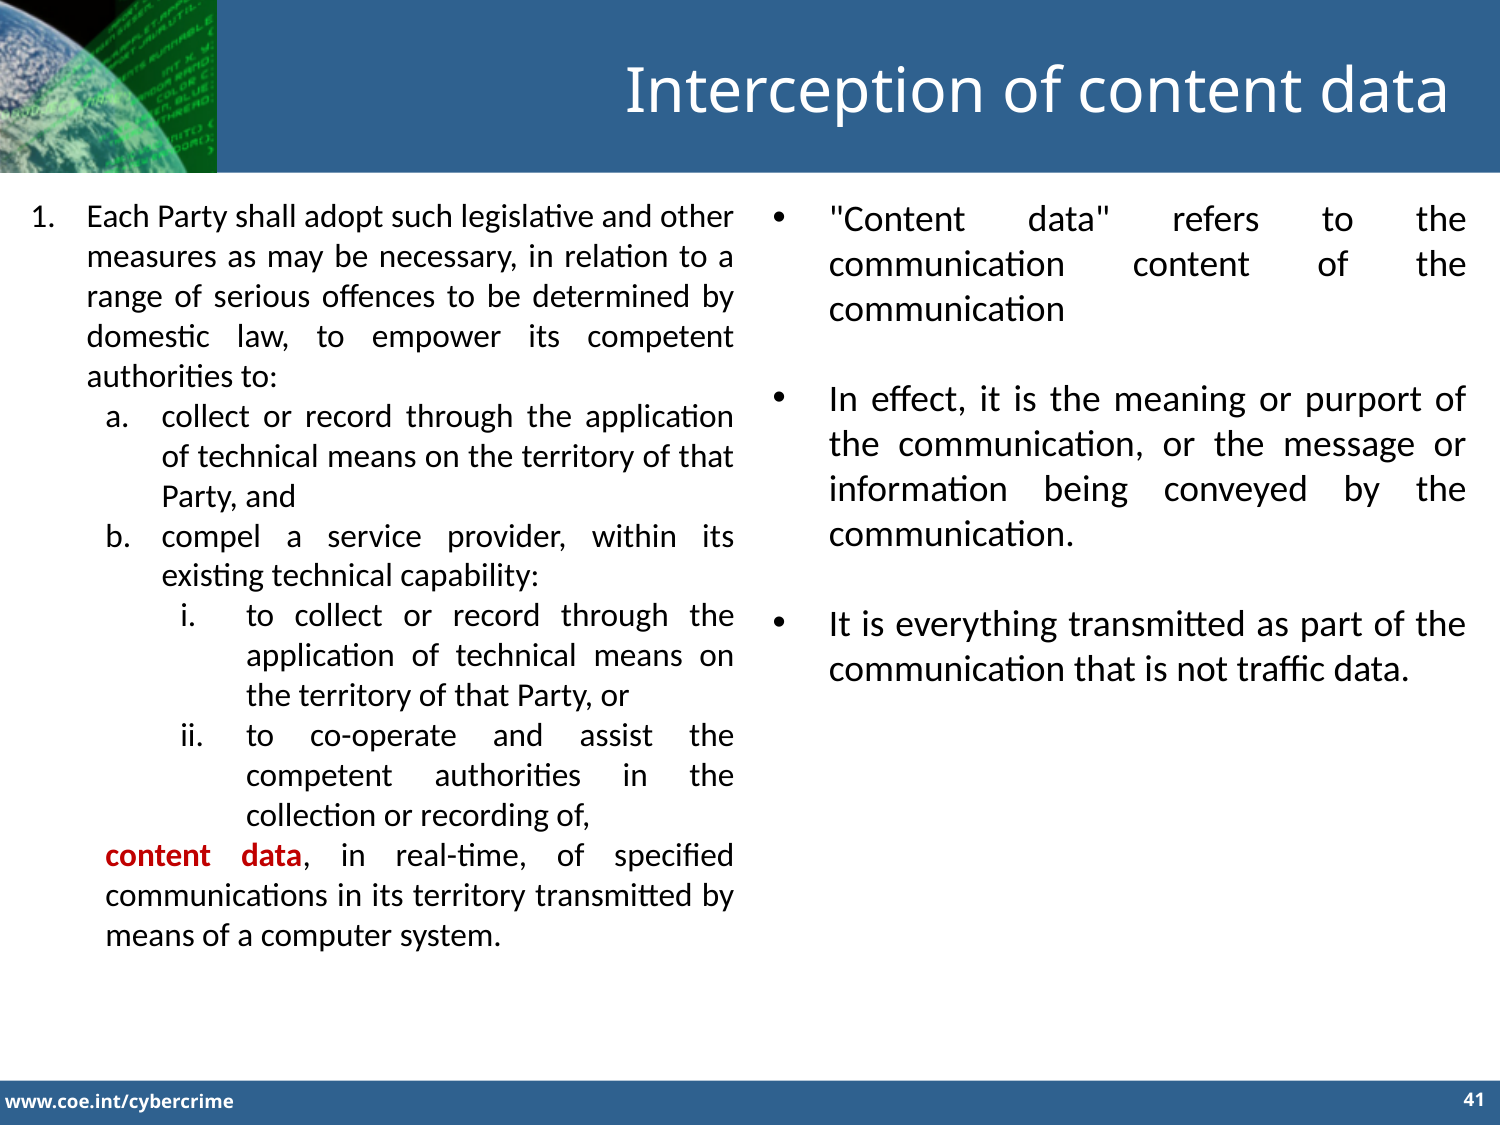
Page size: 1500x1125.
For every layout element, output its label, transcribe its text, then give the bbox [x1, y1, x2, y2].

text_box Each Party shall adopt such legislative and other measures as may be necessary, in relation to a range of serious offences to be determined by domestic law, to empower its competent authorities to: collect or record through the application of technical means on the territory of that Party, and compel a service provider, within its existing technical capability: to collect or record through the application of technical means on the territory of that Party, or to co-operate and assist the competent authorities in the collection or recording of, content data, in real-time, of specified communications in its territory transmitted by means of a computer system. [15, 186, 750, 961]
text_box "Content data" refers to the communication content of the communication In effect, it is the meaning or purport of the communication, or the message or information being conveyed by the communication. It is everything transmitted as part of the communication that is not traffic data. [757, 186, 1483, 697]
text_box Interception of content data [230, 42, 1483, 133]
picture [0, 0, 217, 173]
